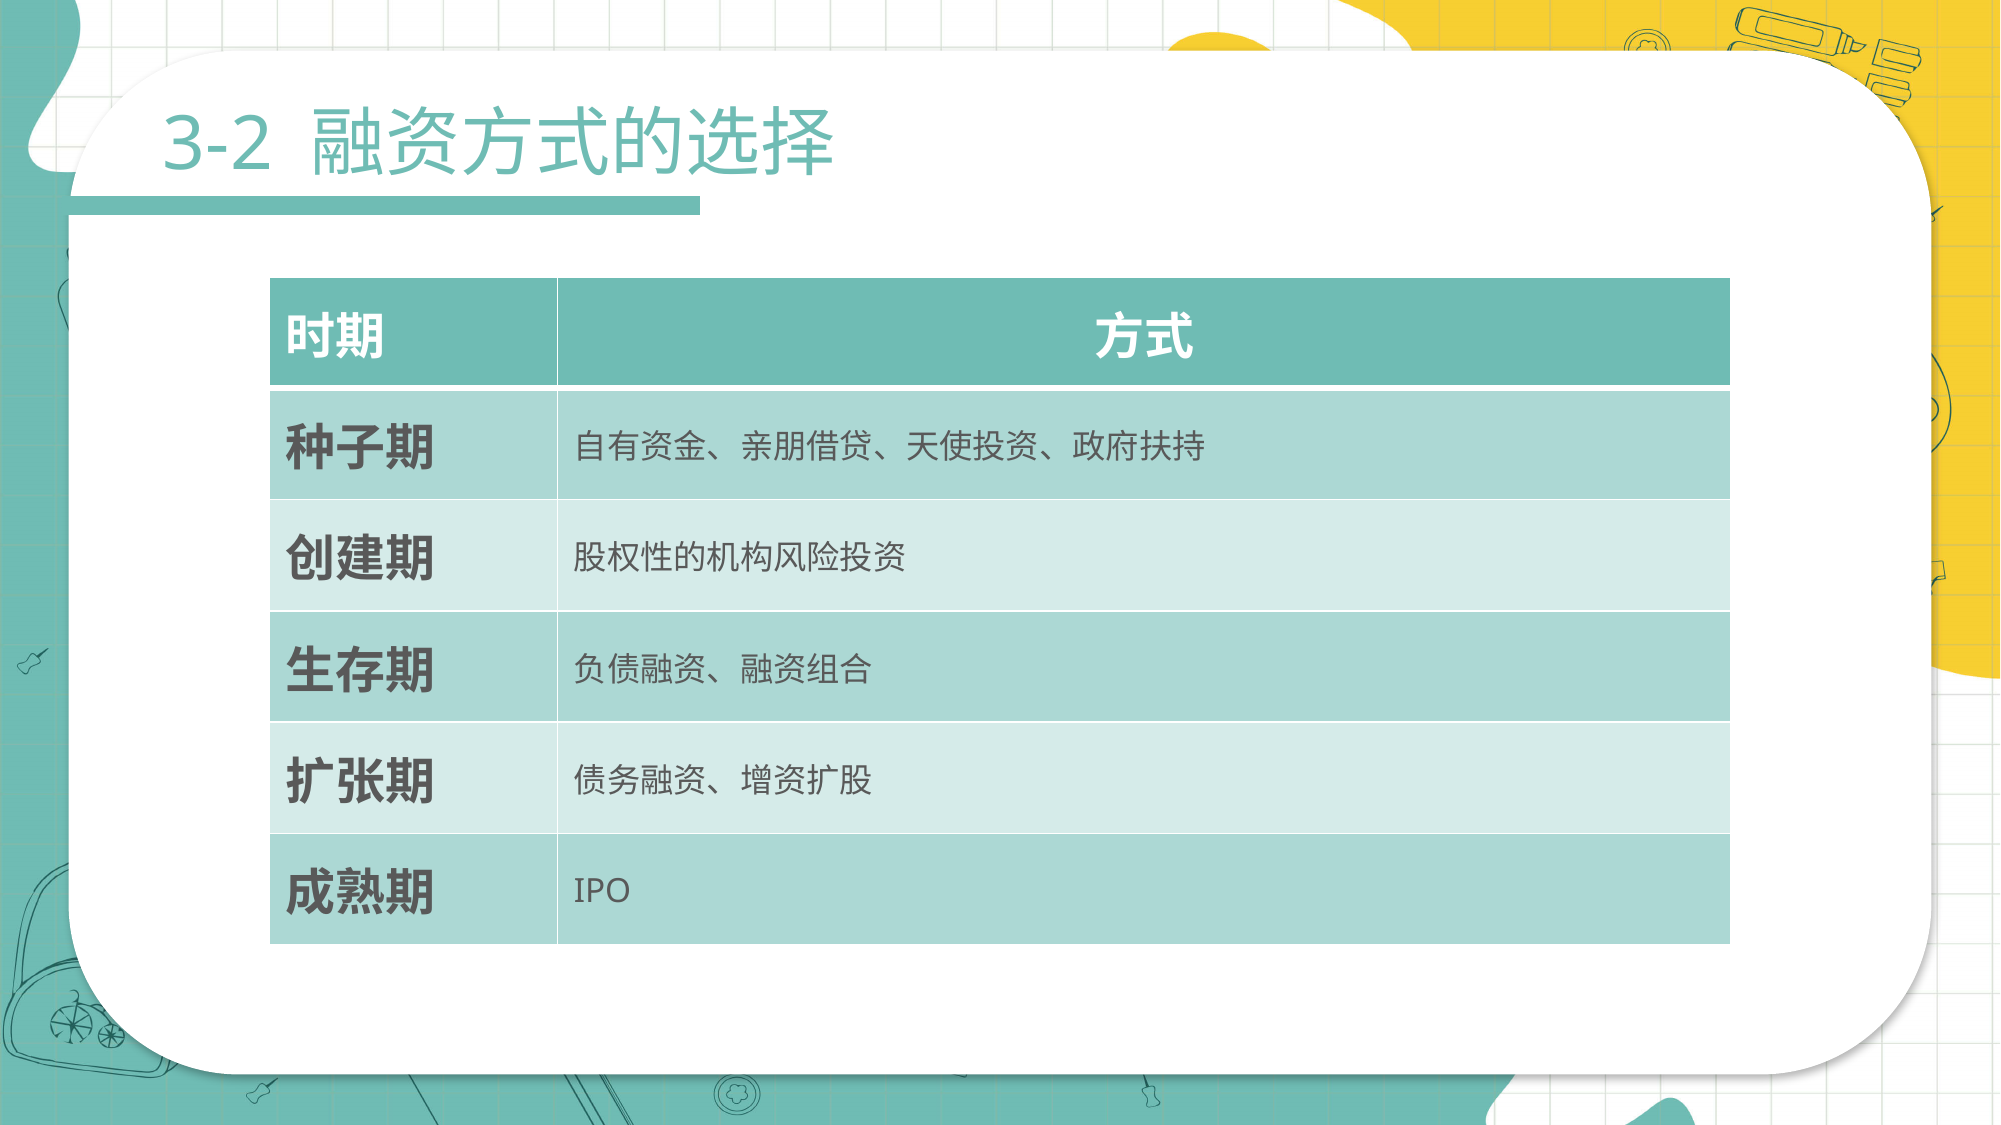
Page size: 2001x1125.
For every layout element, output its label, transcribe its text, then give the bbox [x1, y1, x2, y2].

table_cell 扩张期 [270, 723, 557, 833]
table_header 时期 [270, 278, 557, 385]
picture [0, 0, 2001, 1125]
table_cell 创建期 [270, 500, 557, 610]
table_cell 负债融资、融资组合 [558, 612, 1730, 721]
text_box [62, 196, 700, 215]
table_cell 股权性的机构风险投资 [558, 500, 1730, 610]
text_box [67, 49, 1933, 1076]
table_cell 债务融资、增资扩股 [558, 723, 1730, 833]
table_cell 成熟期 [270, 834, 557, 944]
text_box 3-2 融资方式的选择 [148, 87, 877, 192]
table_cell IPO [558, 834, 1730, 944]
table_cell 种子期 [270, 391, 557, 499]
table_cell 生存期 [270, 612, 557, 721]
table_header 方式 [558, 278, 1730, 385]
table_cell 自有资金、亲朋借贷、天使投资、政府扶持 [558, 391, 1730, 499]
